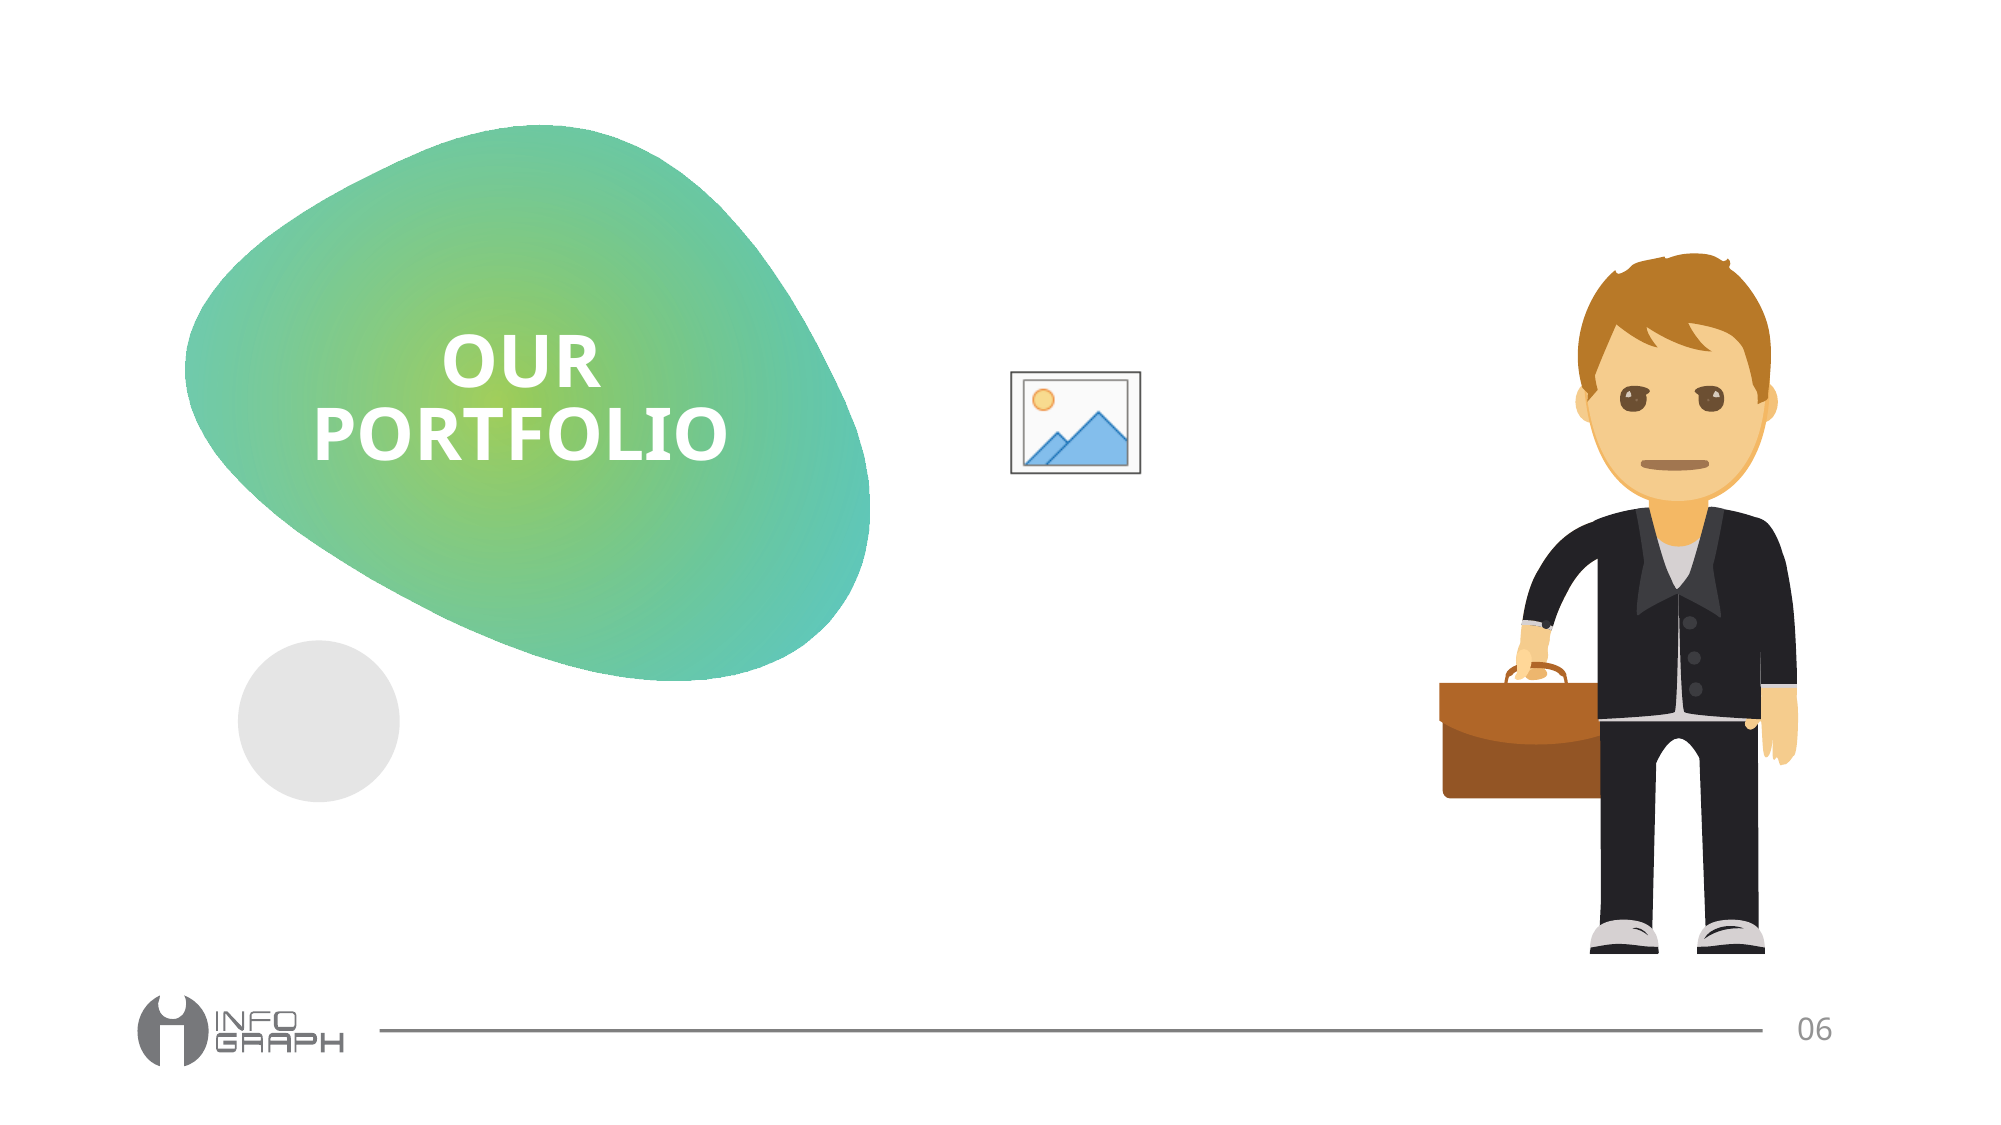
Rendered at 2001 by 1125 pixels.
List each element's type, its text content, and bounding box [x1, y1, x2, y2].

text_box [184, 142, 443, 617]
text_box [236, 639, 401, 804]
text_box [1439, 253, 1799, 955]
text_box OUR PORTFOLIO [265, 321, 443, 483]
picture [443, 0, 1709, 911]
slide_number 06 [1767, 983, 1863, 1079]
